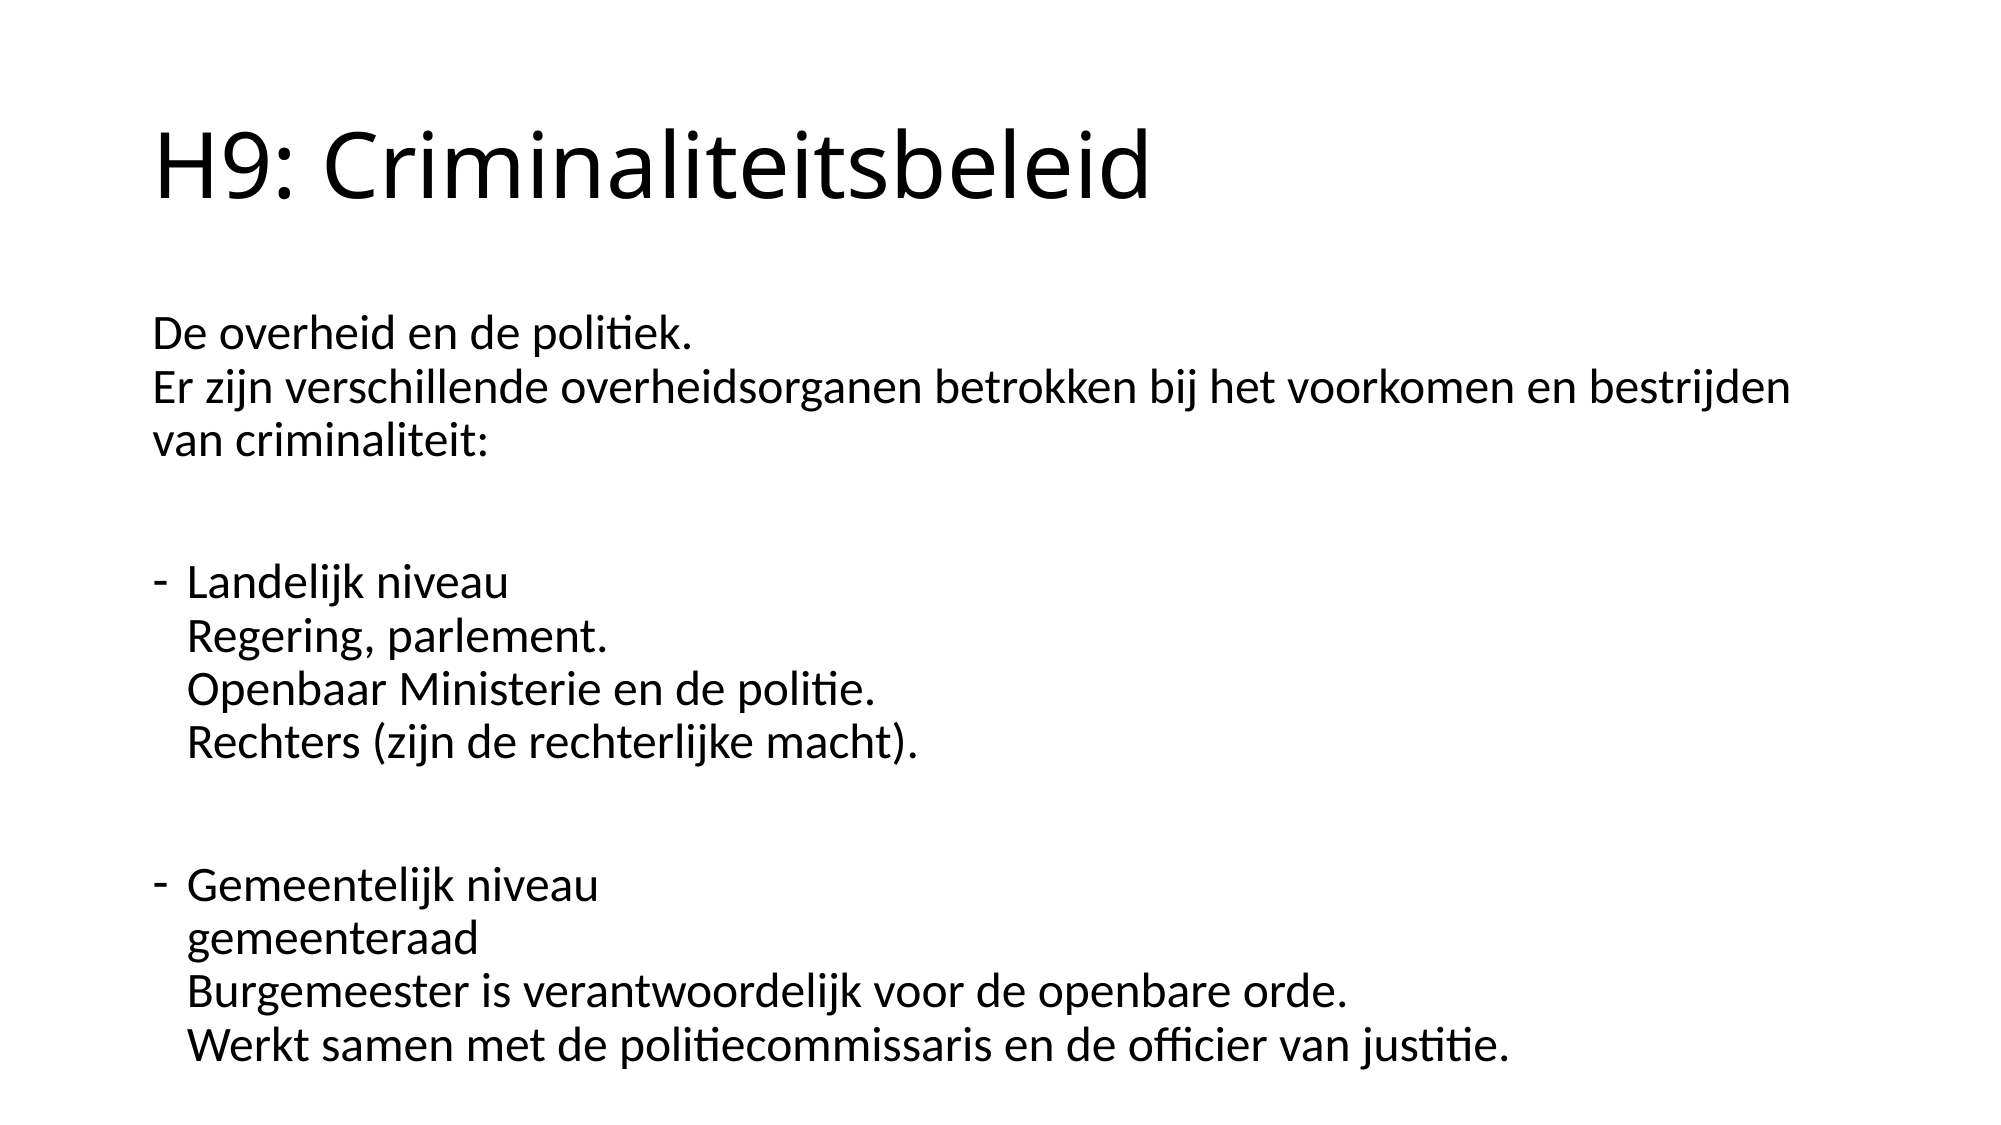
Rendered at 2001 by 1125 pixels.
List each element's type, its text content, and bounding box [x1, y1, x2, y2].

title H9: Criminaliteitsbeleid [137, 59, 1863, 278]
list De overheid en de politiek. Er zijn verschillende overheidsorganen betrokken bij het voorkomen en bestrijden van criminaliteit: Landelijk niveau Regering, parlement. Openbaar Ministerie en de politie. Rechters (zijn de rechterlijke macht). Gemeentelijk niveau gemeenteraad Burgemeester is verantwoordelijk voor de openbare orde. Werkt samen met de politiecommissaris en de officier van justitie. [137, 299, 1863, 1088]
